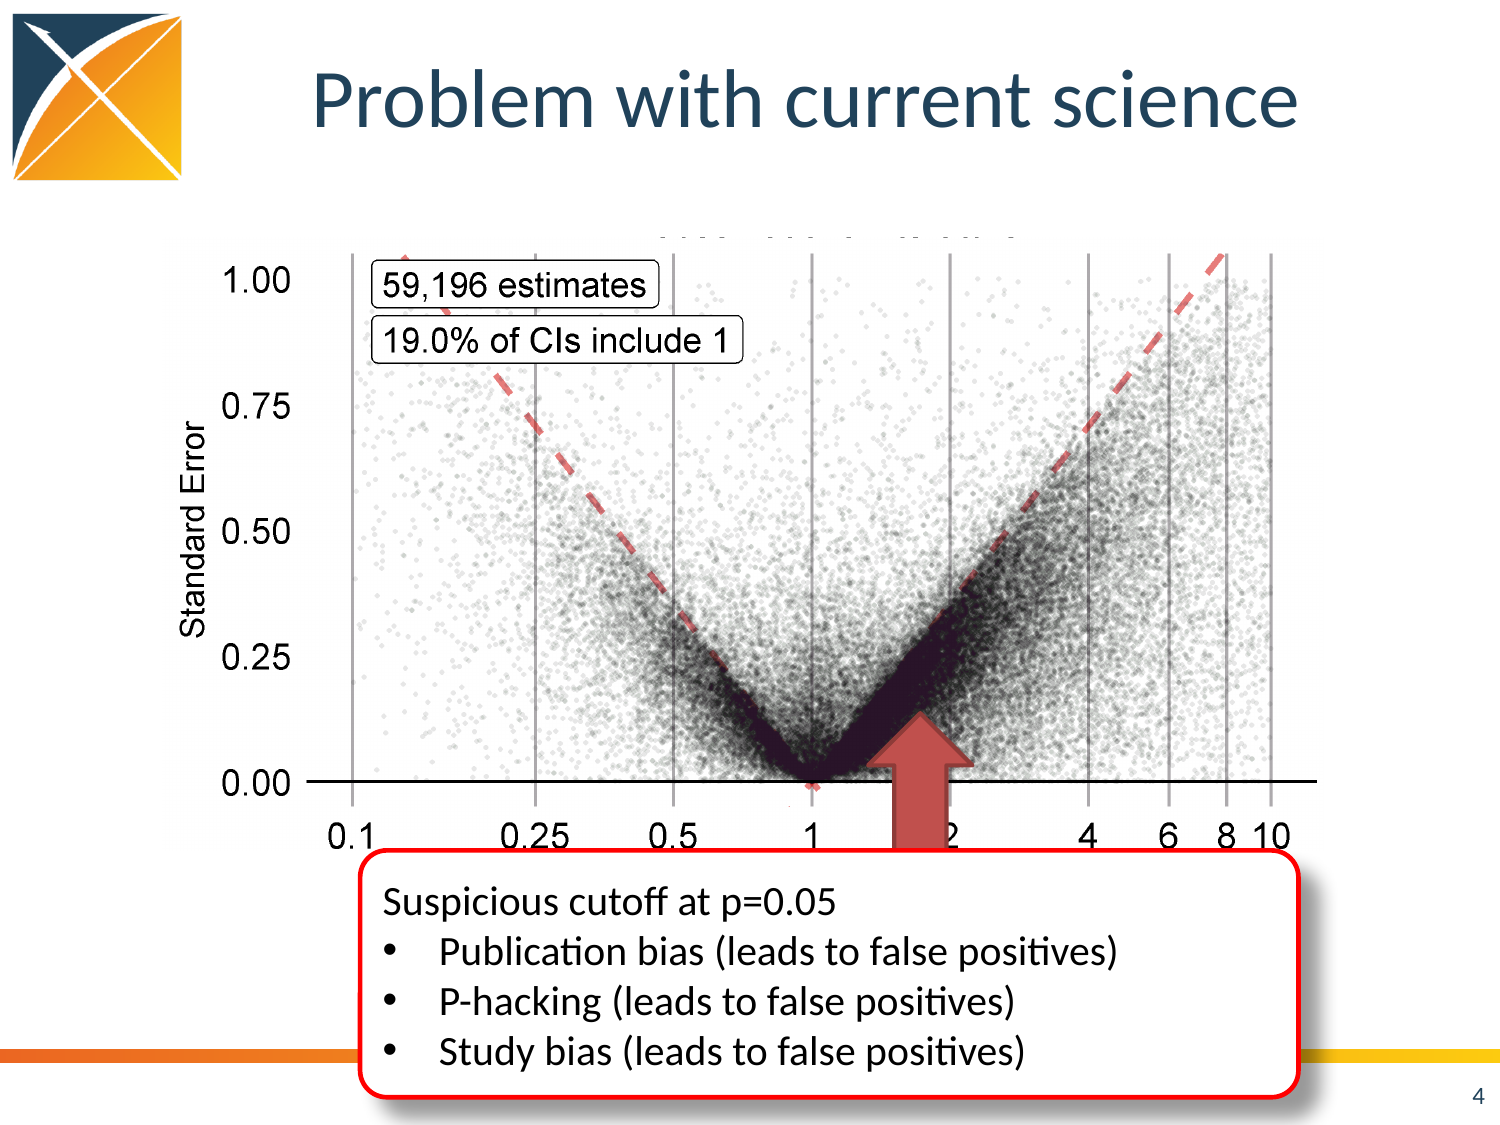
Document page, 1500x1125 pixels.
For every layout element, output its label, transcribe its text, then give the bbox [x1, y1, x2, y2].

picture [0, 0, 206, 200]
title Problem with current science [187, 24, 1425, 163]
slide_number 4 [1313, 1065, 1500, 1125]
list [162, 237, 1324, 851]
text_box Suspicious cutoff at p=0.05 Publication bias (leads to false positives) P-hacking (leads to false positives) Study bias (leads to false positives) [357, 860, 1301, 1100]
